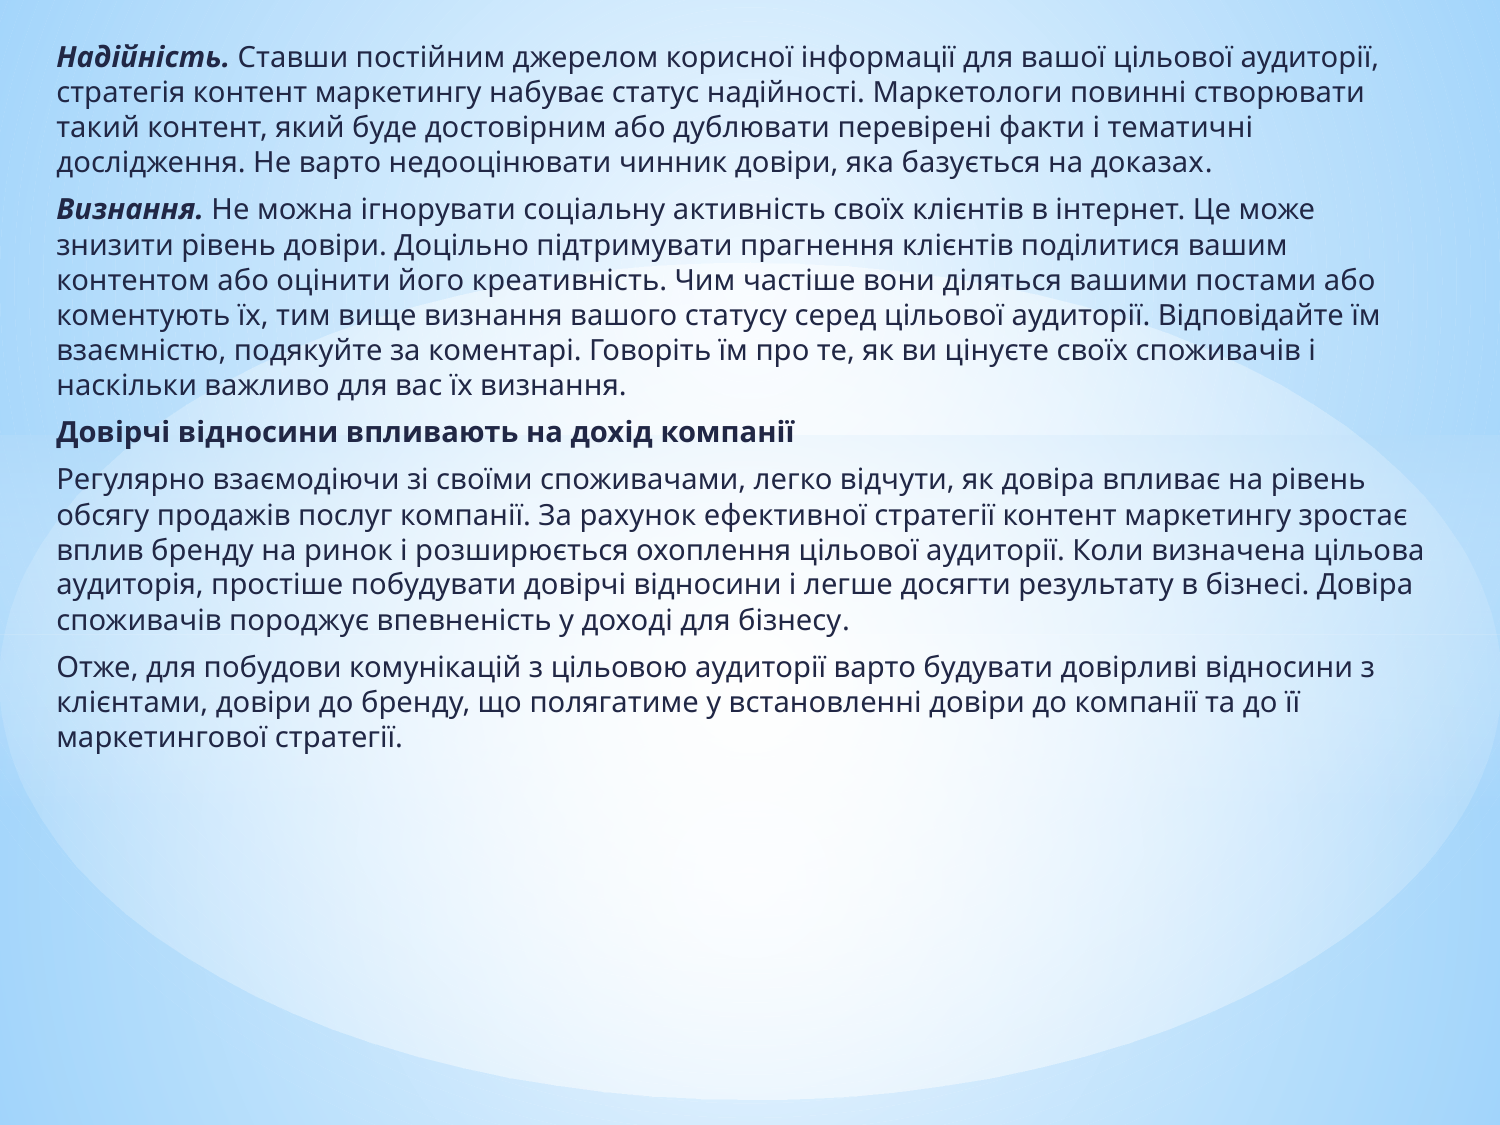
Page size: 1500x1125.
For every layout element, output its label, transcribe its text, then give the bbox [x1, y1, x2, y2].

subtitle Надійність. Ставши постійним джерелом корисної інформації для вашої цільової аудиторії, стратегія контент маркетингу набуває статус надійності. Маркетологи повинні створювати такий контент, який буде достовірним або дублювати перевірені факти і тематичні дослідження. Не варто недооцінювати чинник довіри, яка базується на доказах. Визнання. Не можна ігнорувати соціальну активність своїх клієнтів в інтернет. Це може знизити рівень довіри. Доцільно підтримувати прагнення клієнтів поділитися вашим контентом або оцінити його креативність. Чим частіше вони діляться вашими постами або коментують їх, тим вище визнання вашого статусу серед цільової аудиторії. Відповідайте їм взаємністю, подякуйте за коментарі. Говоріть їм про те, як ви цінуєте своїх споживачів і наскільки важливо для вас їх визнання. Довірчі відносини впливають на дохід компанії Регулярно взаємодіючи зі своїми споживачами, легко відчути, як довіра впливає на рівень обсягу продажів послуг компанії. За рахунок ефективної стратегії контент маркетингу зростає вплив бренду на ринок і розширюється охоплення цільової аудиторії. Коли визначена цільова аудиторія, простіше побудувати довірчі відносини і легше досягти результату в бізнесі. Довіра споживачів породжує впевненість у доході для бізнесу. Отже, для побудови комунікацій з цільовою аудиторії варто будувати довірливі відносини з клієнтами, довіри до бренду, що полягатиме у встановленні довіри до компанії та до її маркетингової стратегії. [41, 30, 1447, 1083]
